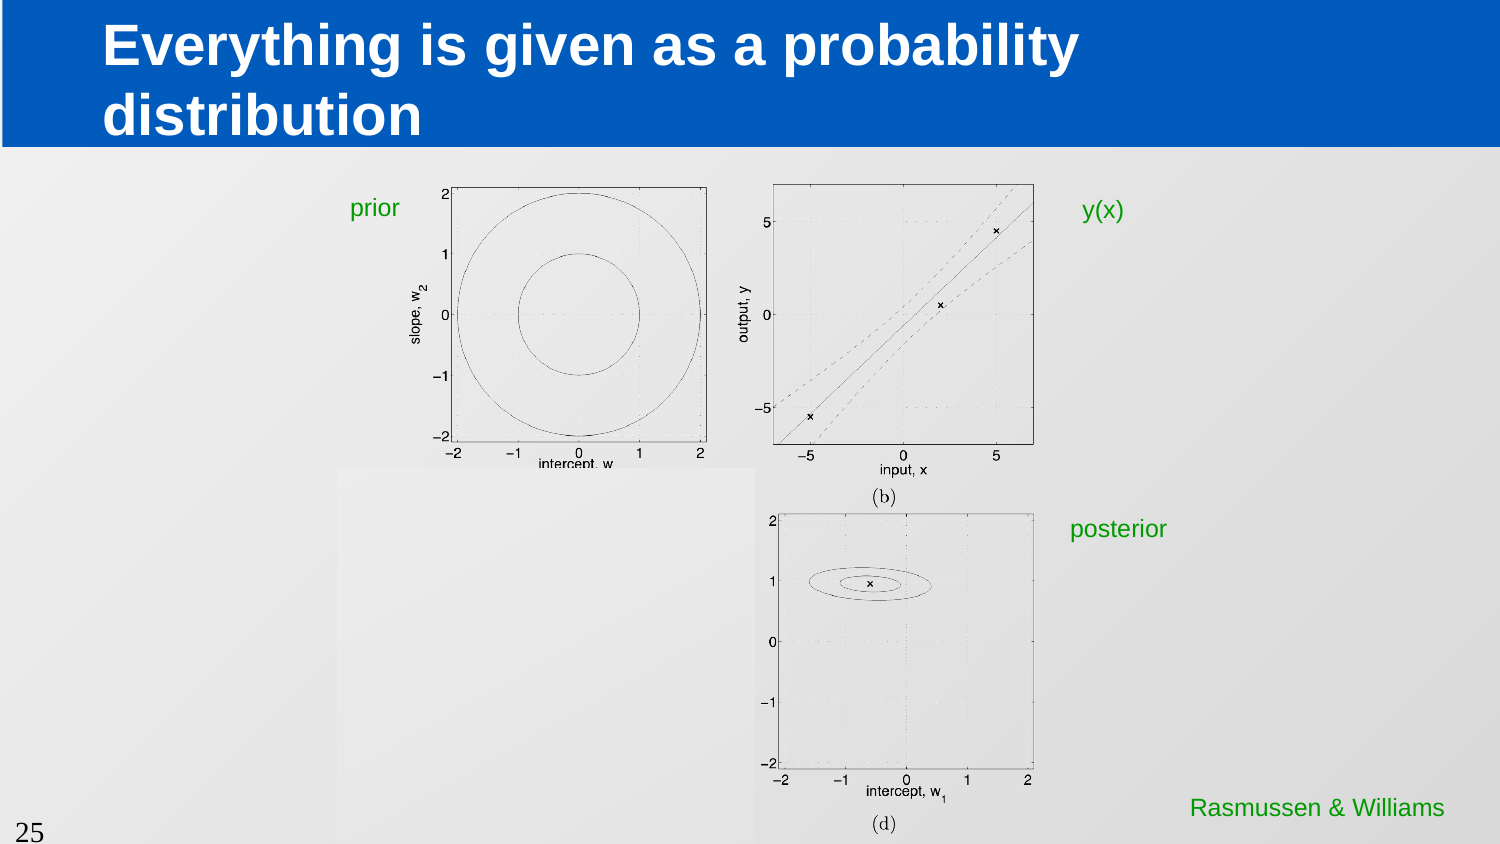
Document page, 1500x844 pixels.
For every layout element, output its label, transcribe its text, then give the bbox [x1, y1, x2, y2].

picture [337, 167, 1054, 844]
text_box Rasmussen & Williams [1175, 783, 1464, 829]
text_box y(x) [1057, 186, 1185, 232]
title Everything is given as a probability distribution [87, 0, 1363, 147]
text_box prior [324, 184, 382, 230]
slide_number 25 [0, 806, 101, 844]
text_box posterior [1057, 505, 1200, 551]
